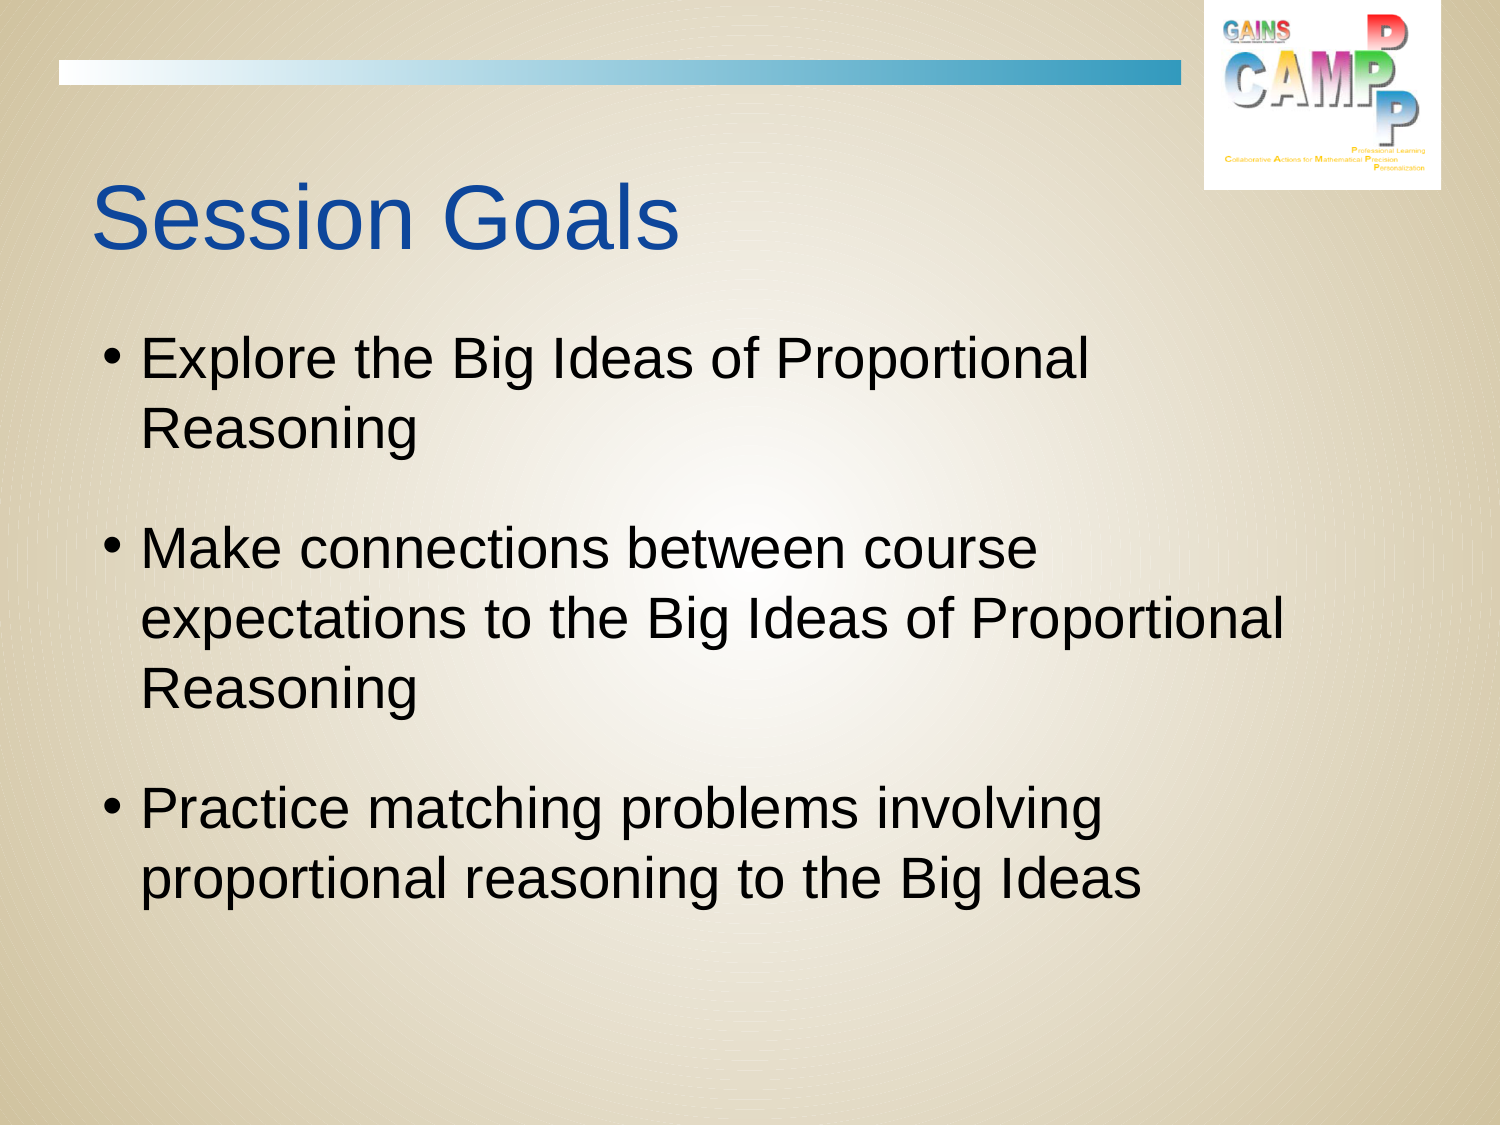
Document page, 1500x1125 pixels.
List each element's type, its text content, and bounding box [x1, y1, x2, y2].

picture [1204, 0, 1442, 190]
title Session Goals [74, 124, 1426, 301]
text_box Explore the Big Ideas of Proportional Reasoning Make connections between course expectations to the Big Ideas of Proportional Reasoning Practice matching problems involving proportional reasoning to the Big Ideas [87, 312, 1363, 918]
